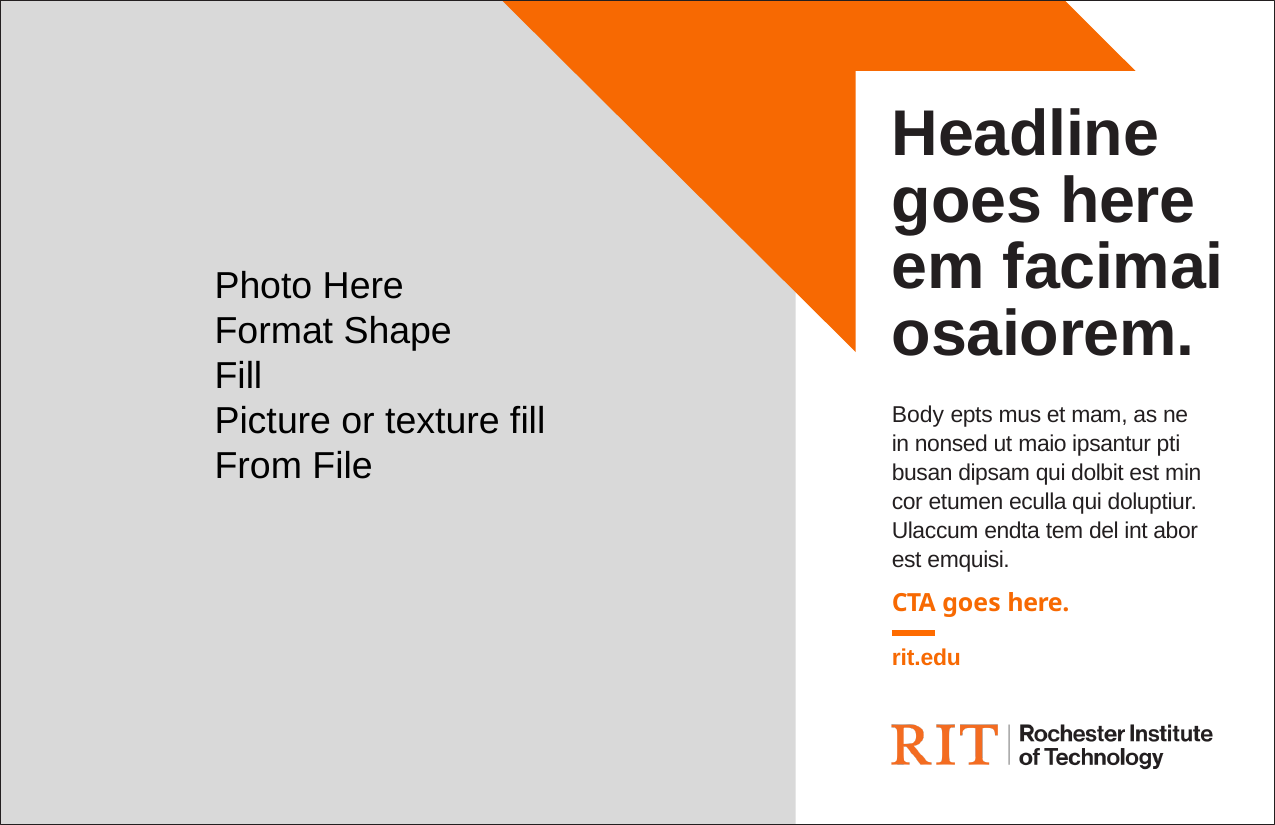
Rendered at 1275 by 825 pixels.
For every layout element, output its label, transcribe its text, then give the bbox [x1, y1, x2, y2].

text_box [501, 0, 1136, 634]
picture [888, 716, 1240, 778]
text_box Body epts mus et mam, as ne in nonsed ut maio ipsantur pti busan dipsam qui dolbit est min cor etumen eculla qui doluptiur. Ulaccum endta tem del int abor est emquisi. CTA goes here. rit.edu [889, 396, 1207, 671]
text_box [0, 0, 1275, 825]
text_box Photo Here Format Shape Fill Picture or texture fill From File [199, 253, 496, 494]
